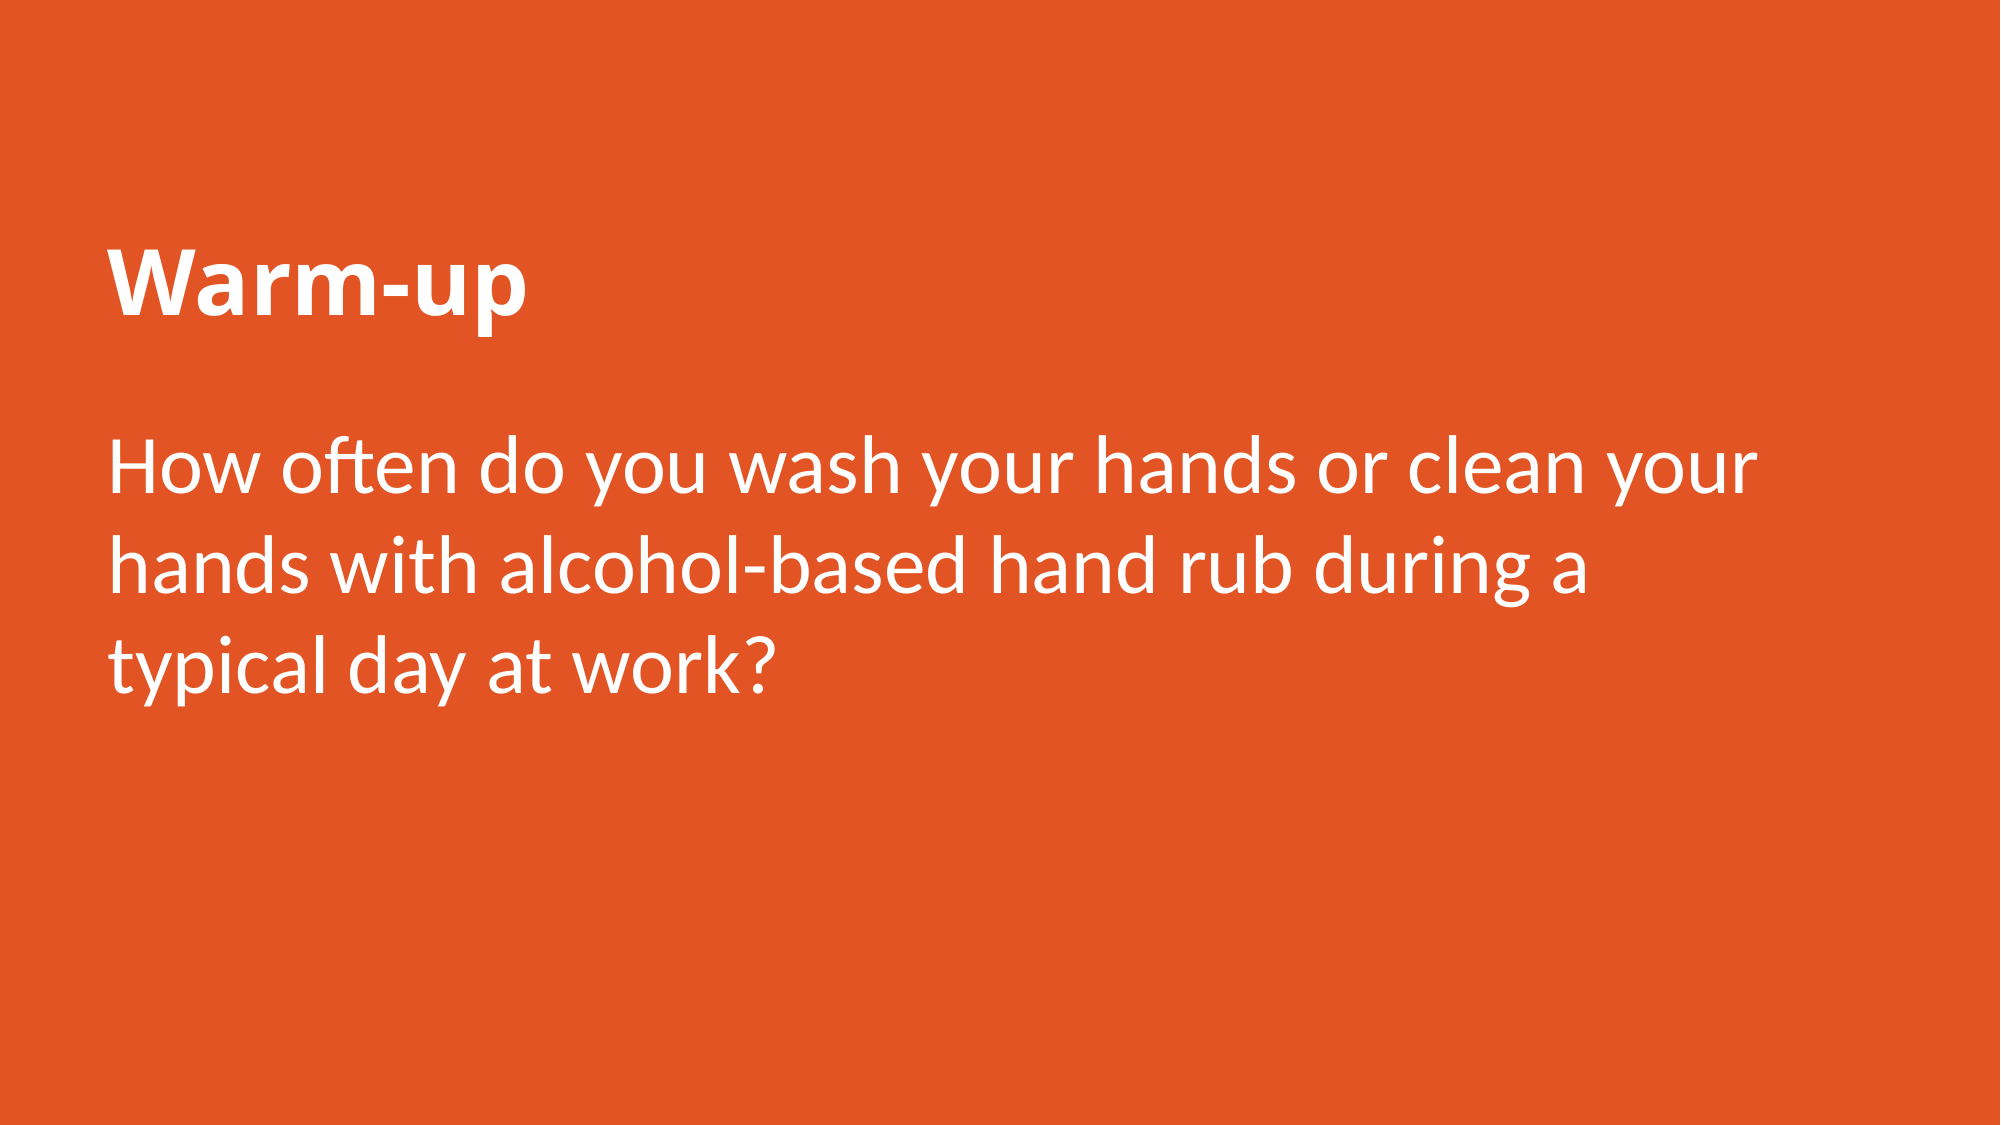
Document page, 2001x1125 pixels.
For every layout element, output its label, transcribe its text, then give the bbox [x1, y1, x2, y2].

text_box How often do you wash your hands or clean your hands with alcohol-based hand rub during a typical day at work? [92, 302, 1810, 718]
title Warm-up [92, 195, 1908, 342]
